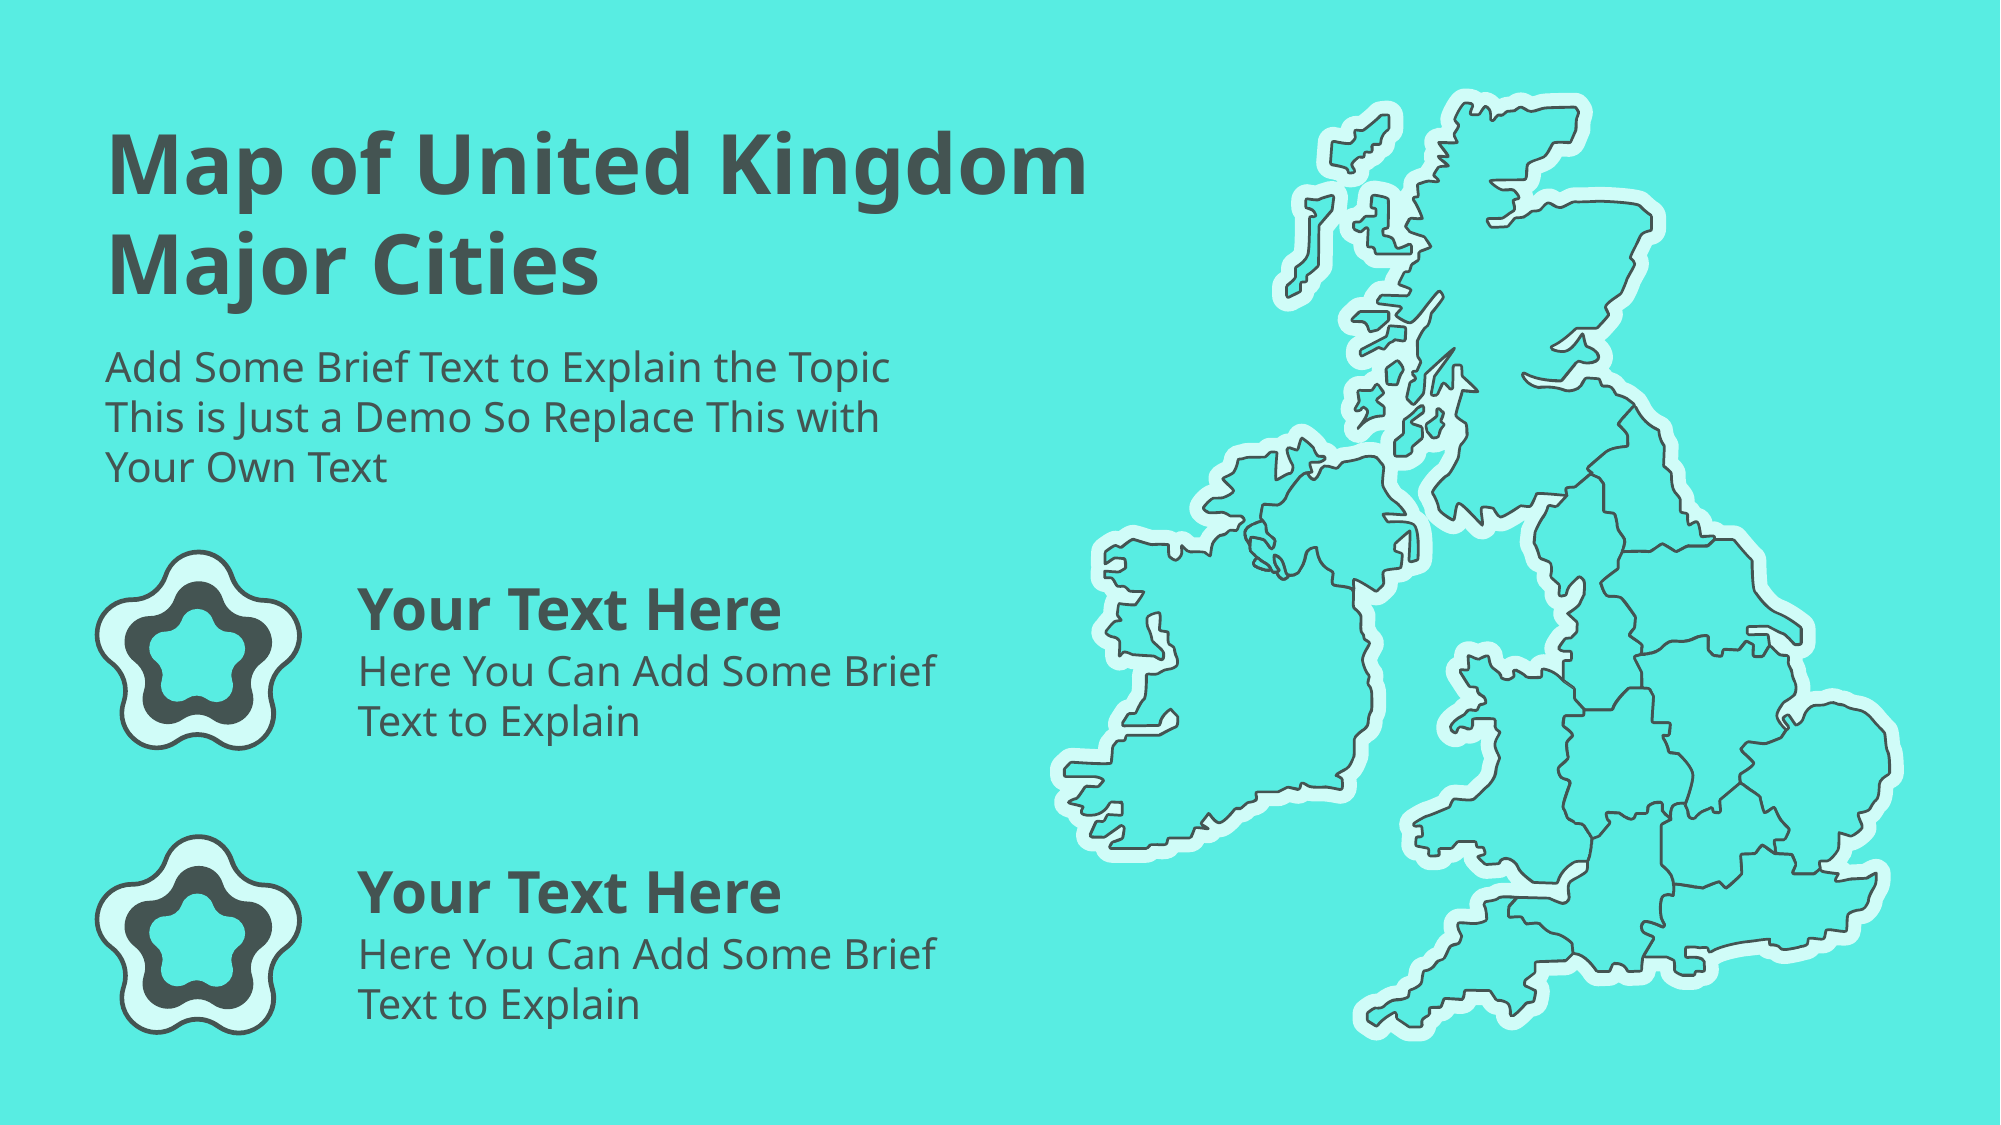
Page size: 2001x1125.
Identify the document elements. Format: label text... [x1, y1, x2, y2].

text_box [84, 543, 313, 762]
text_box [342, 847, 979, 1037]
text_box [342, 564, 979, 754]
text_box Map of United Kingdom Major Cities [90, 103, 1049, 319]
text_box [84, 828, 313, 1047]
text_box Add Some Brief Text to Explain the Topic This is Just a Demo So Replace This with Your Own Text [90, 333, 911, 499]
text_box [1049, 88, 1904, 1042]
